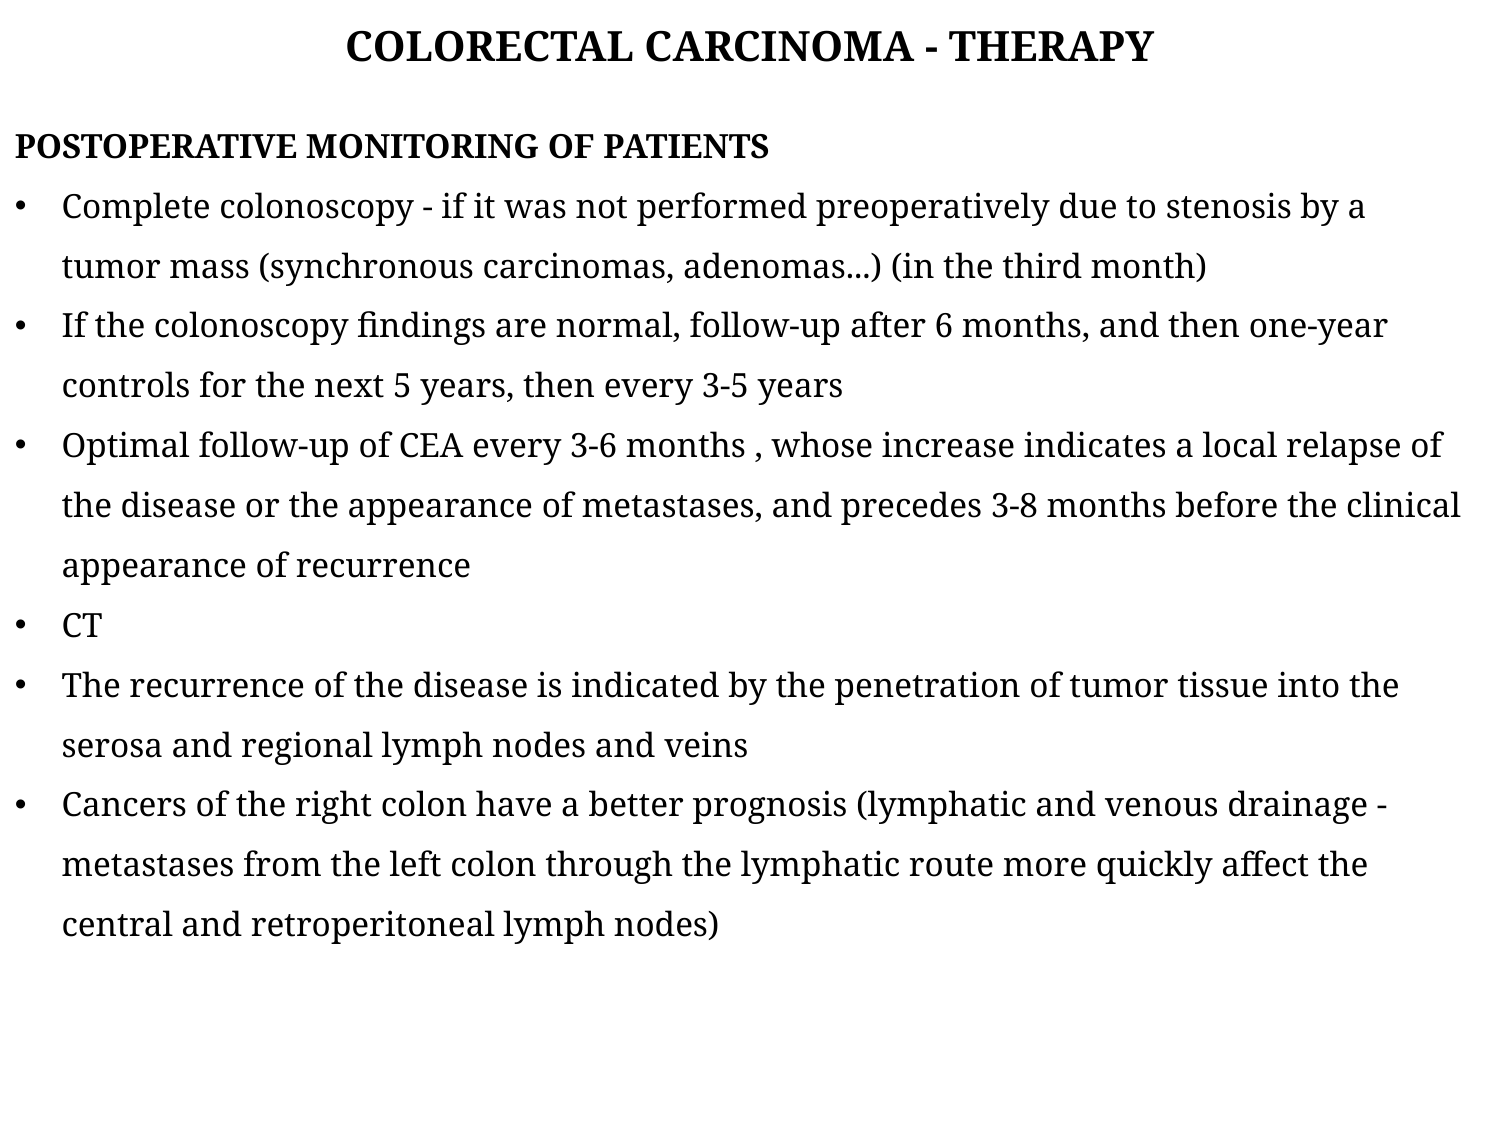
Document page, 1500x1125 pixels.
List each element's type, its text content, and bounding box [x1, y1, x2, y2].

text_box POSTOPERATIVE MONITORING OF PATIENTS Complete colonoscopy - if it was not performed preoperatively due to stenosis by a tumor mass (synchronous carcinomas, adenomas...) (in the third month) If the colonoscopy findings are normal, follow-up after 6 months, and then one-year controls for the next 5 years, then every 3-5 years Optimal follow-up of CEA every 3-6 months , whose increase indicates a local relapse of the disease or the appearance of metastases, and precedes 3-8 months before the clinical appearance of recurrence CT The recurrence of the disease is indicated by the penetration of tumor tissue into the serosa and regional lymph nodes and veins Cancers of the right colon have a better prognosis (lymphatic and venous drainage - metastases from the left colon through the lymphatic route more quickly affect the central and retroperitoneal lymph nodes) [0, 97, 1488, 1071]
text_box COLORECTAL CARCINOMA - THERAPY [0, 12, 1500, 75]
